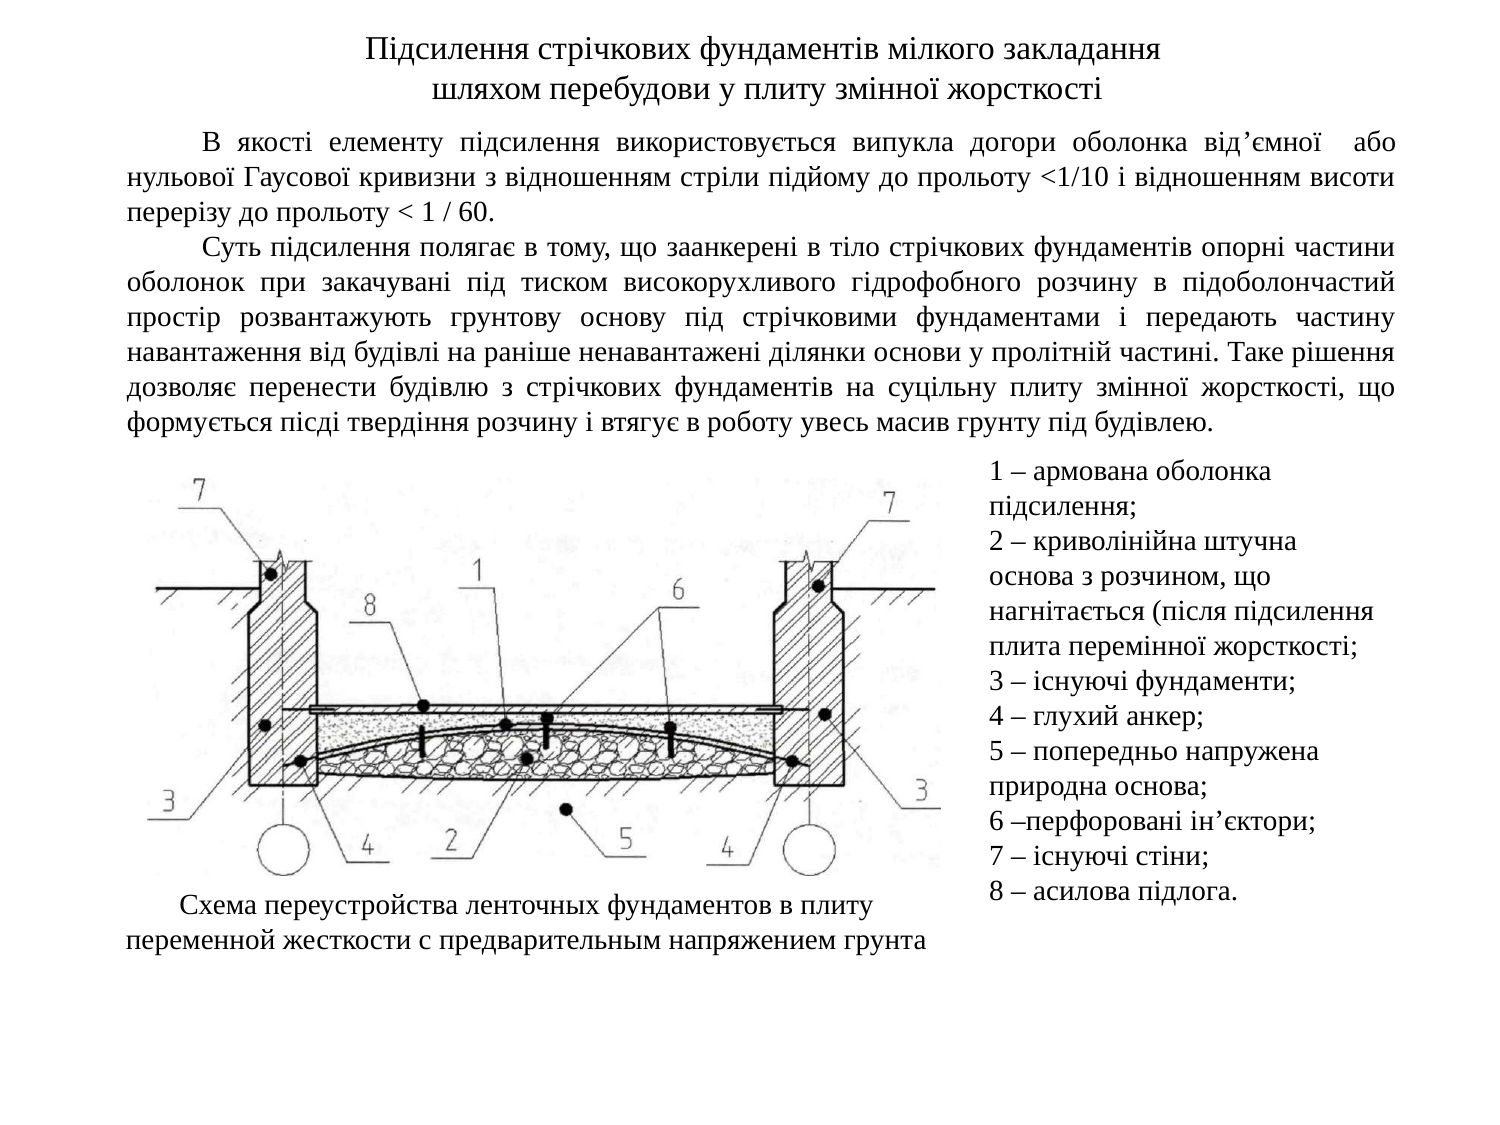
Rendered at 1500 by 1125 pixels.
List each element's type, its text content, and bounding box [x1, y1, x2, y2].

text_box 1 – армована оболонка підсилення; 2 – криволінійна штучна основа з розчином, що нагнітається (після підсилення плита перемінної жорсткості; 3 – існуючі фундаменти; 4 – глухий анкер; 5 – попередньо напружена природна основа; 6 –перфоровані ін’єктори; 7 – існуючі стіни; 8 – асилова підлога. [974, 444, 1394, 914]
text_box В якості елементу підсилення використовується випукла догори оболонка від’ємної або нульової Гаусової кривизни з відношенням стріли підйому до прольоту <1/10 і відношенням висоти перерізу до прольоту < 1 / 60. Суть підсилення полягає в тому, що заанкерені в тіло стрічкових фундаментів опорні частини оболонок при закачувані під тиском високорухливого гідрофобного розчину в підоболончастий простір розвантажують грунтову основу під стрічковими фундаментами і передають частину навантаження від будівлі на раніше ненавантажені ділянки основи у пролітній частині. Таке рішення дозволяє перенести будівлю з стрічкових фундаментів на суцільну плиту змінної жорсткості, що формується пісді твердіння розчину і втягує в роботу увесь масив грунту під будівлею. [112, 114, 1412, 480]
text_box Схема переустройства ленточных фундаментов в плиту переменной жесткости с предварительным напряжением грунта [100, 878, 953, 963]
text_box Підсилення стрічкових фундаментів мілкого закладання шляхом перебудови у плиту змінної жорсткості [350, 19, 1186, 114]
picture [147, 477, 942, 876]
